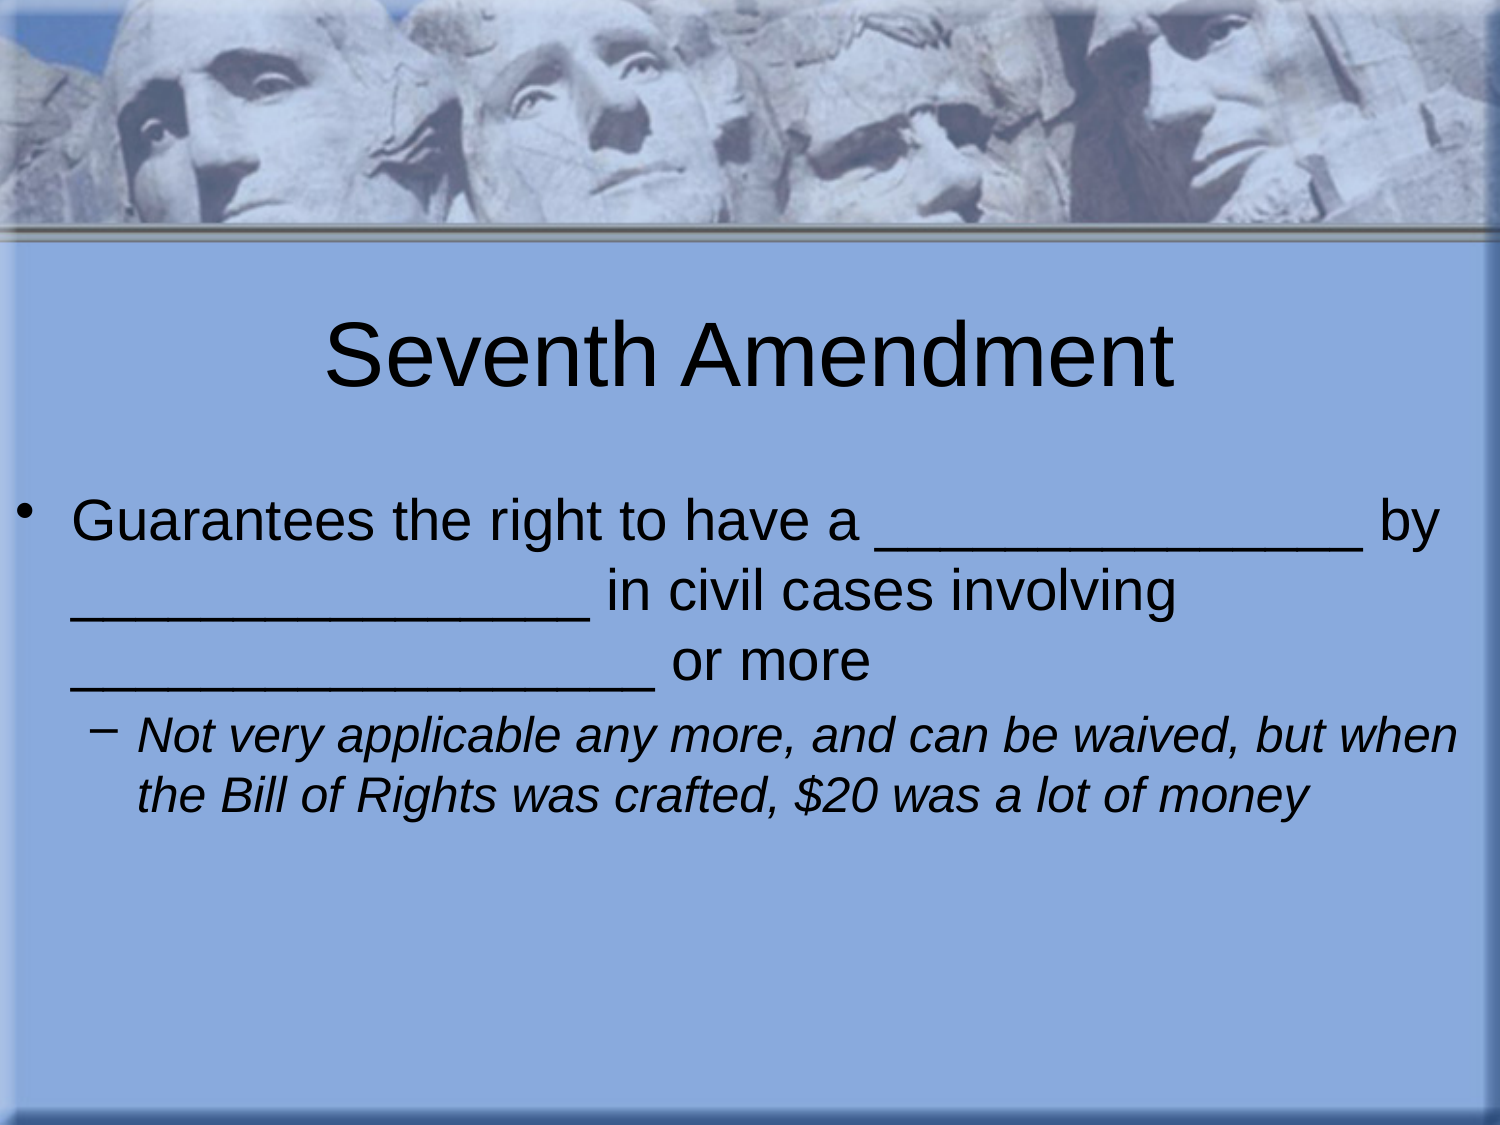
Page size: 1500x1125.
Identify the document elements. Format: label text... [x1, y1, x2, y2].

list Guarantees the right to have a _______________ by ________________ in civil cases involving __________________ or more Not very applicable any more, and can be waived, but when the Bill of Rights was crafted, $20 was a lot of money [0, 474, 1476, 1001]
picture [0, 0, 1500, 1125]
title Seventh Amendment [112, 262, 1388, 438]
